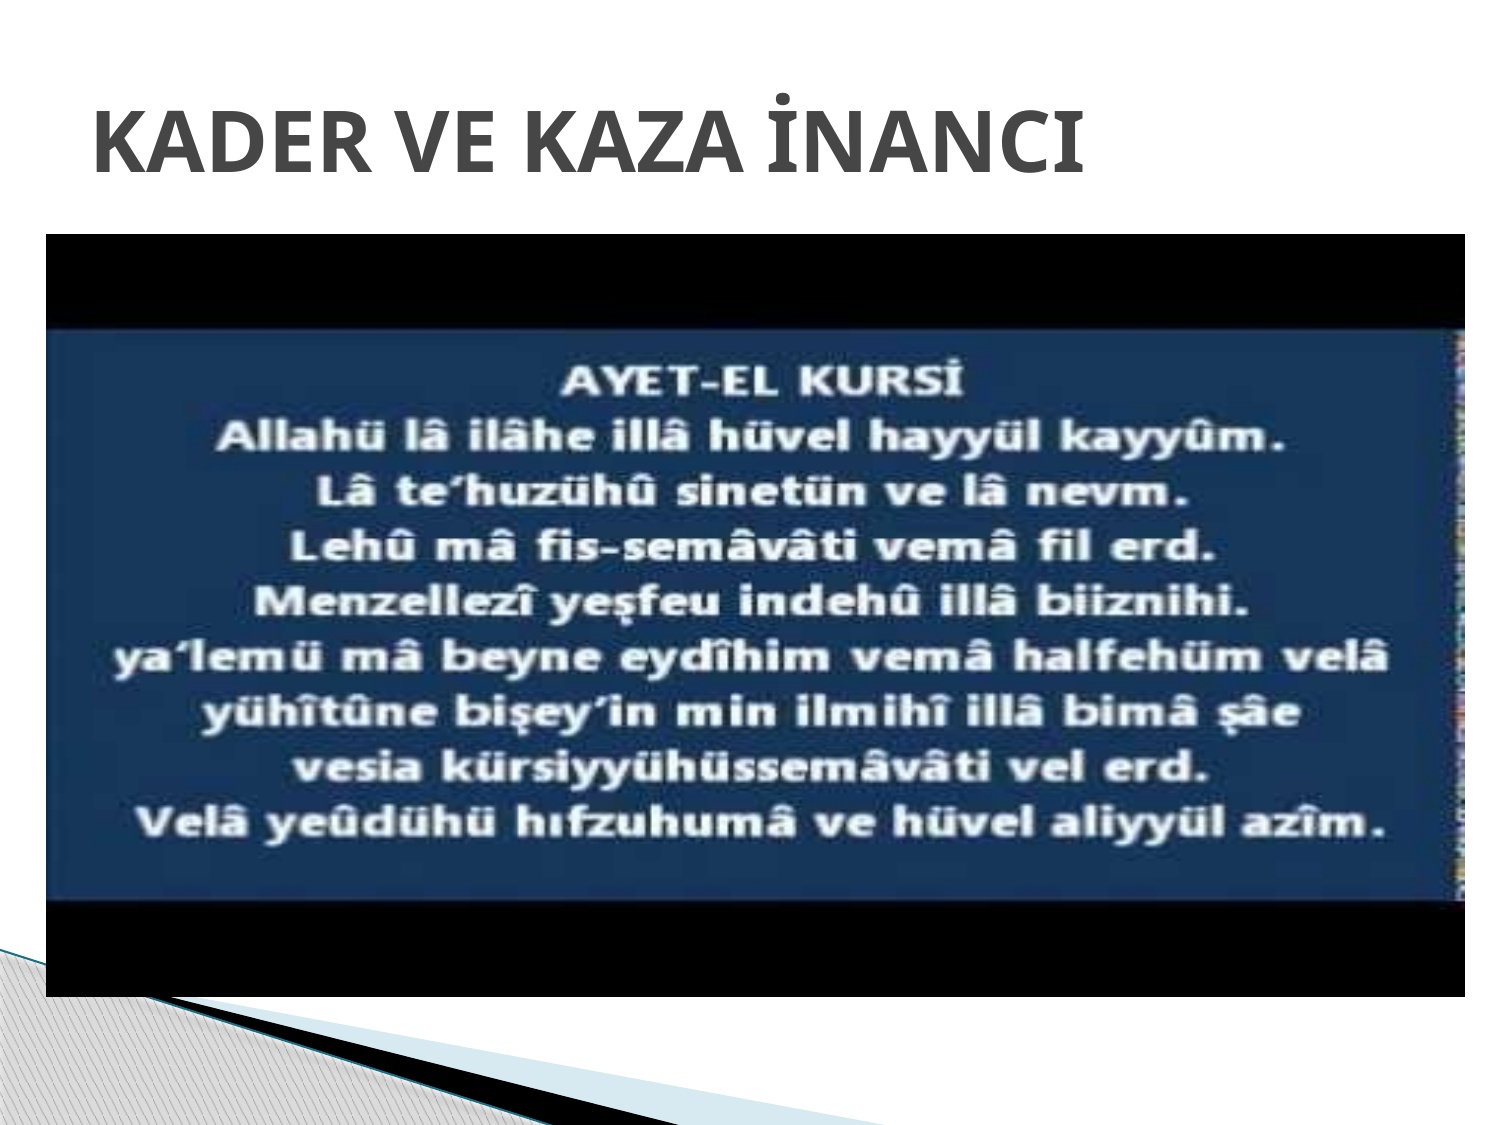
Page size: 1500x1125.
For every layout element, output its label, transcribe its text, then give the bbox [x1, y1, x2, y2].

title KADER VE KAZA İNANCI [75, 45, 1425, 233]
picture [46, 234, 1466, 997]
